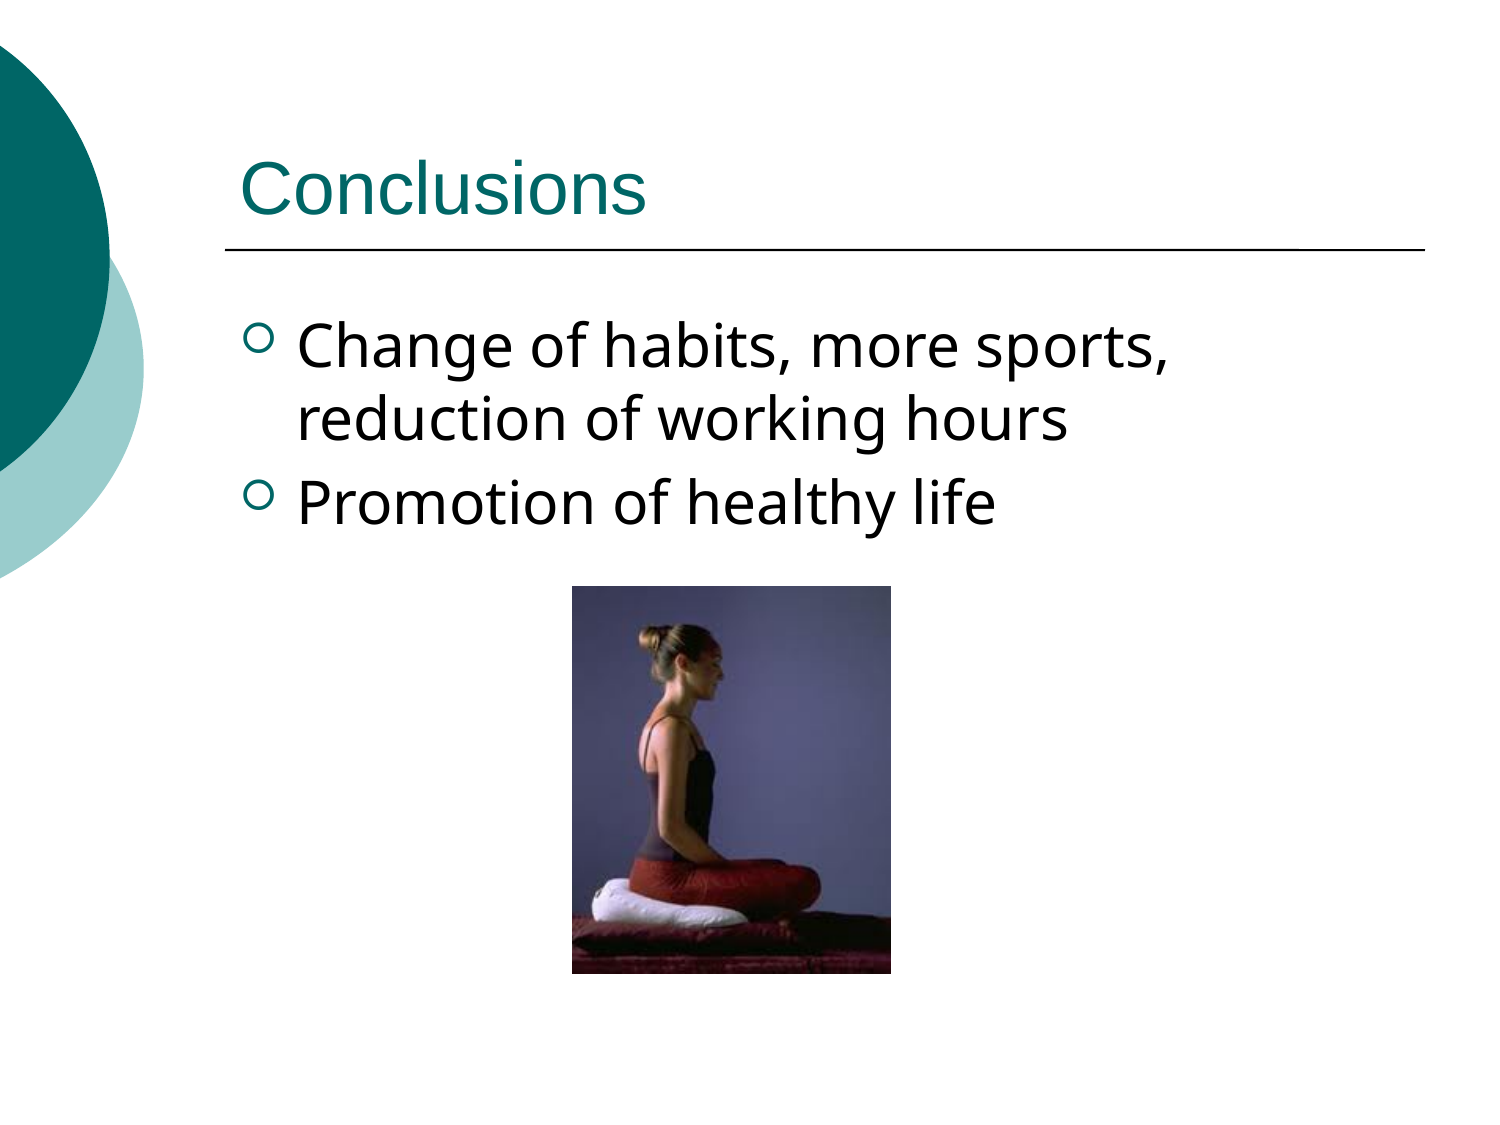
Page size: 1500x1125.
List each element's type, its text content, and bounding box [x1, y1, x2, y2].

title Conclusions [224, 49, 1425, 238]
picture [572, 585, 891, 974]
list Change of habits, more sports, reduction of working hours Promotion of healthy life [224, 299, 1425, 975]
